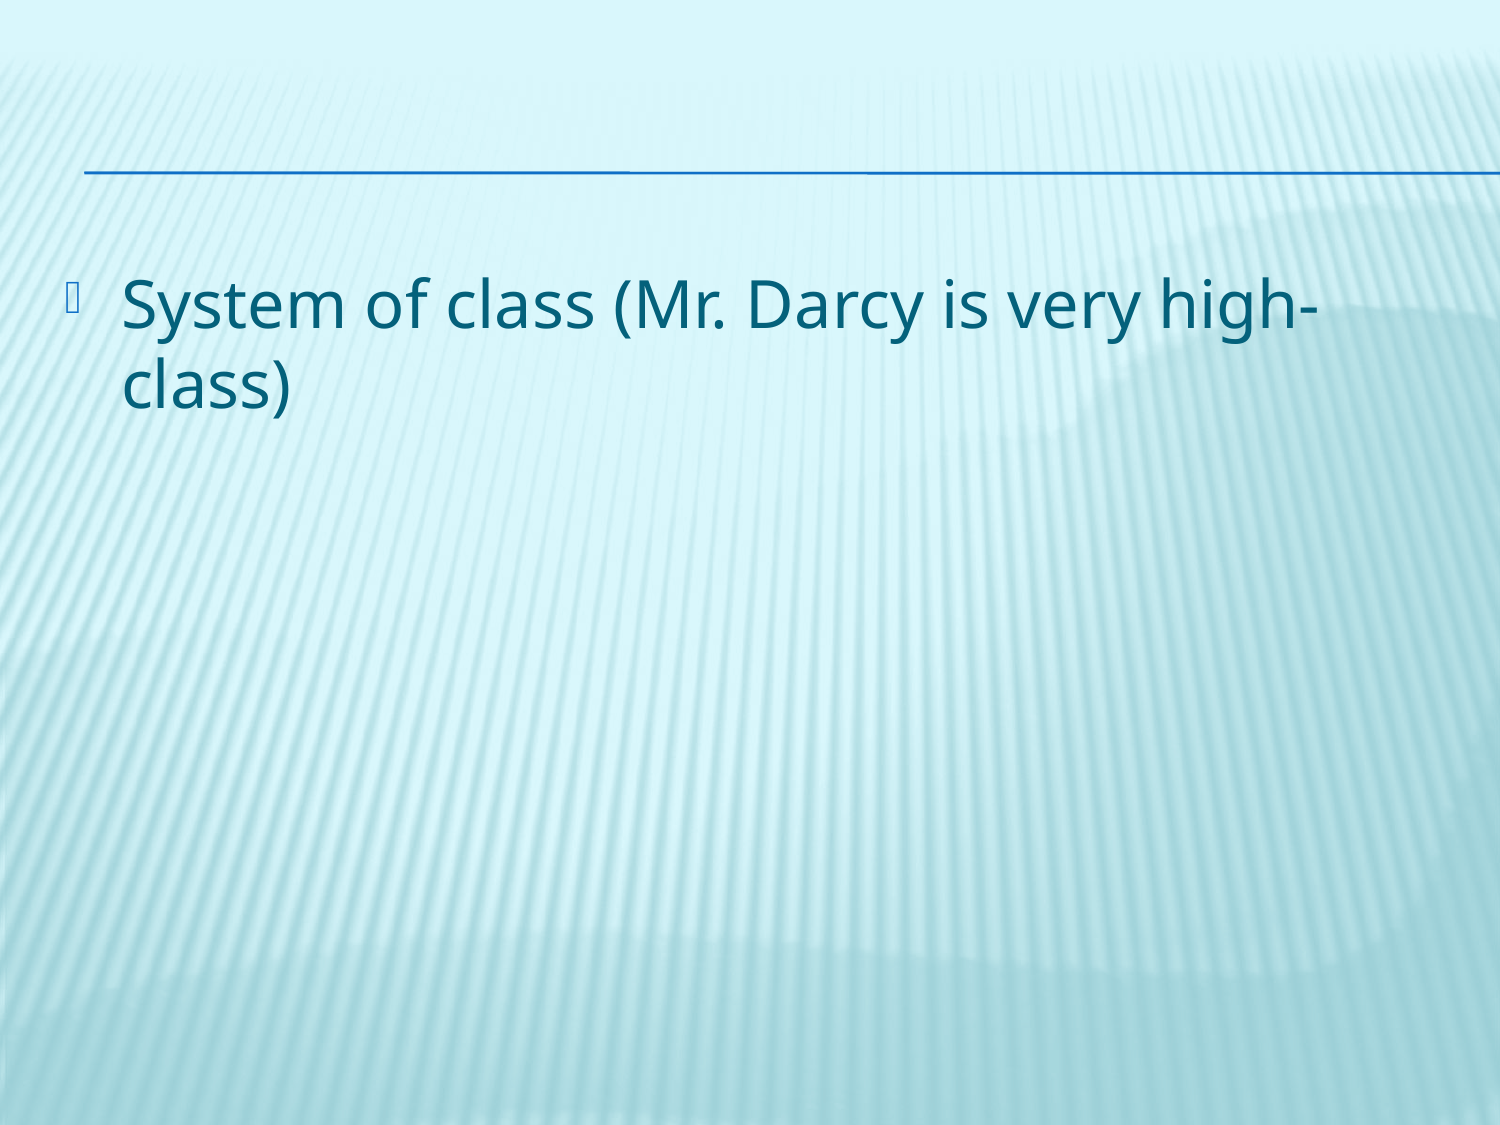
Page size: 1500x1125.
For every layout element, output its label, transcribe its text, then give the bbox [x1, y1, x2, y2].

list System of class (Mr. Darcy is very high-class) [50, 254, 1475, 998]
